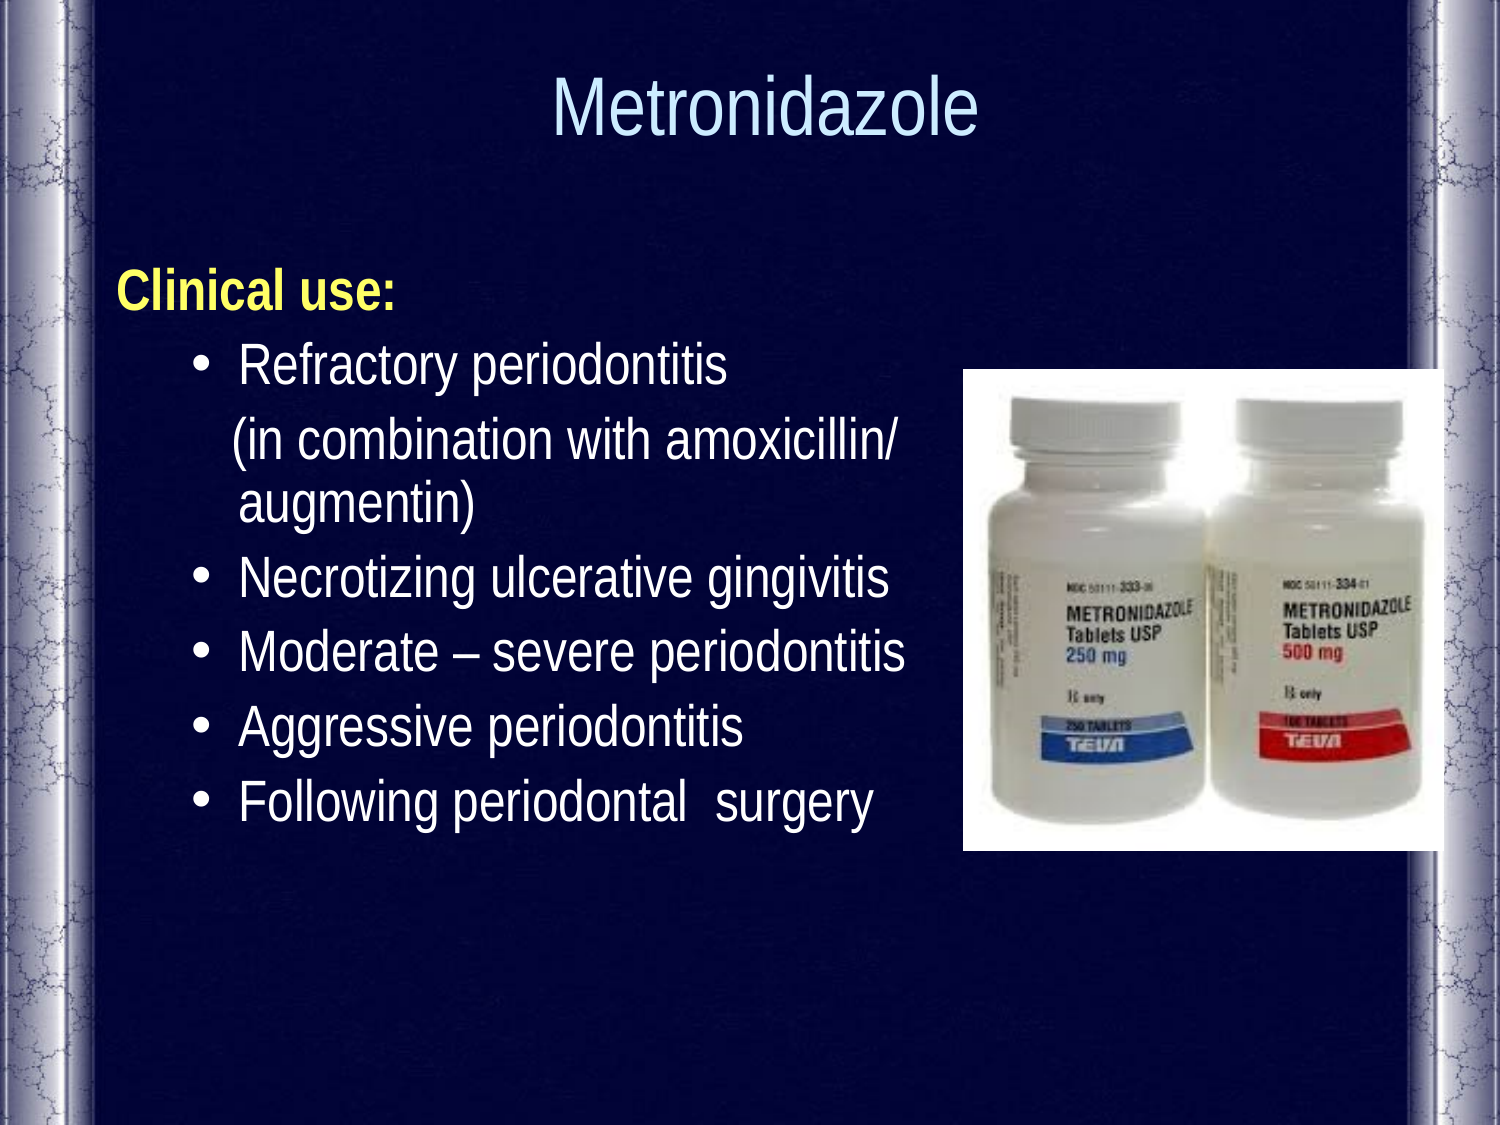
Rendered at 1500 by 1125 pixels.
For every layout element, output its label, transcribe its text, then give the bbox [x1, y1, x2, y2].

list Clinical use: Refractory periodontitis (in combination with amoxicillin/ augmentin) Necrotizing ulcerative gingivitis Moderate – severe periodontitis Aggressive periodontitis Following periodontal surgery [101, 252, 1036, 893]
picture [0, 0, 1500, 1125]
title Metronidazole [328, 23, 1204, 180]
